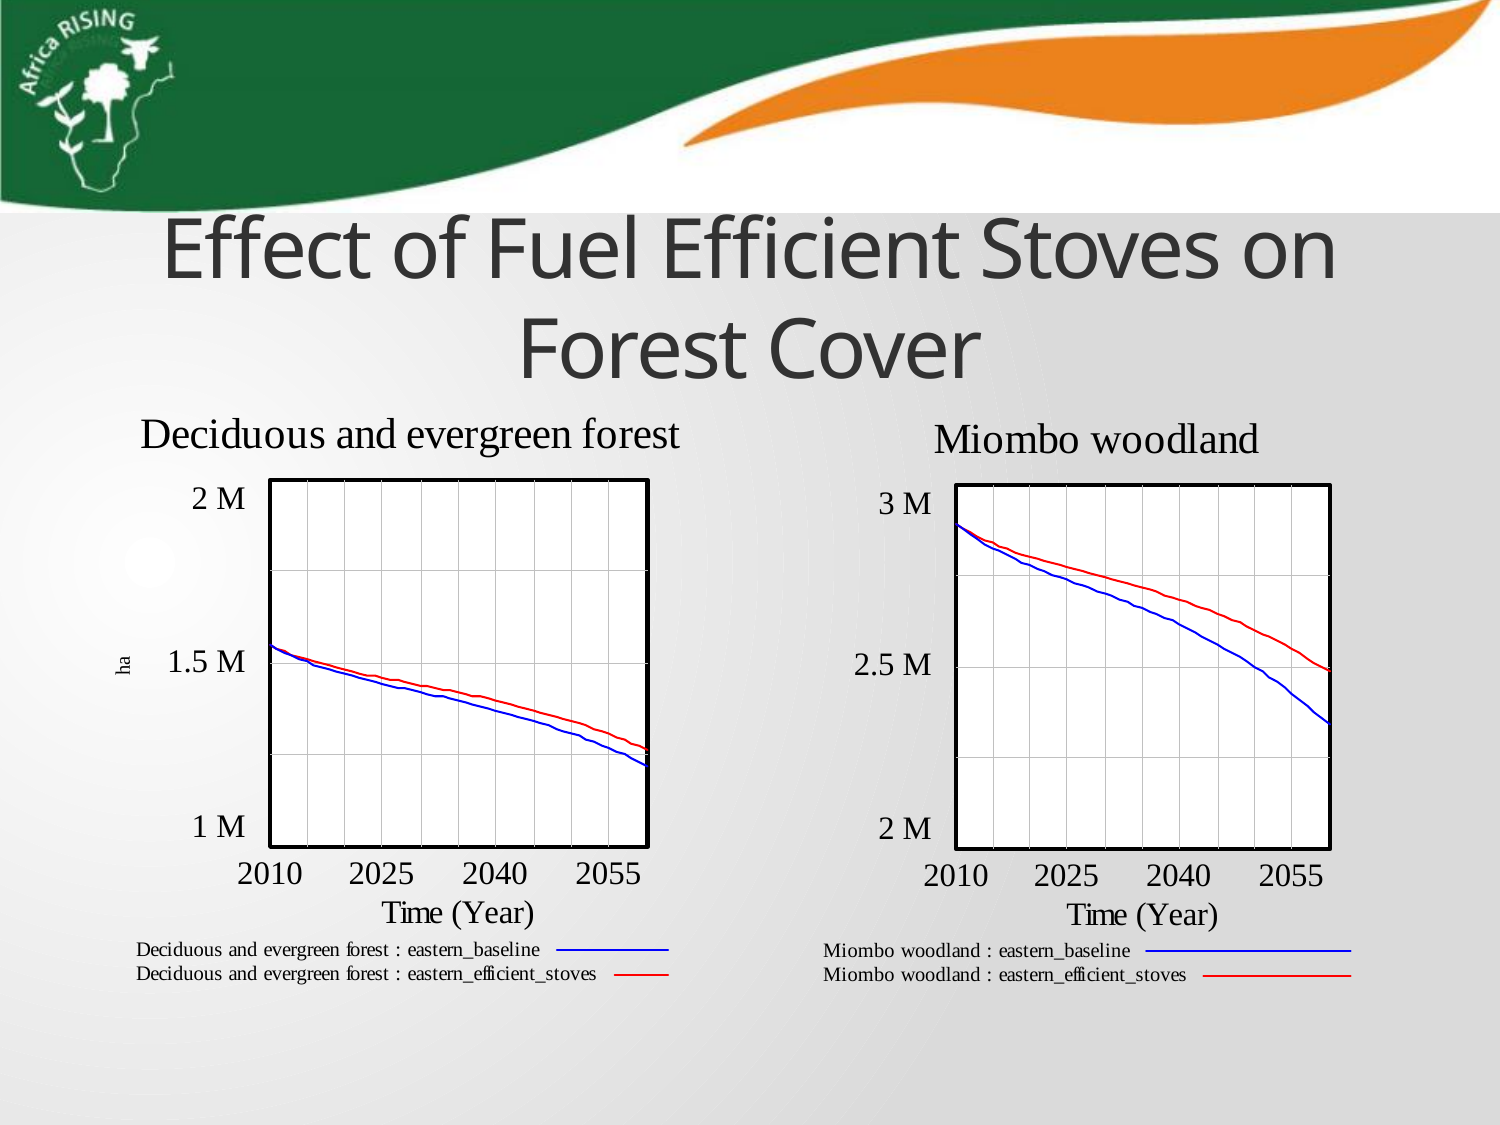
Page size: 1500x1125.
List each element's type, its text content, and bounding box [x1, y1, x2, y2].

picture [789, 390, 1401, 1001]
picture [102, 384, 719, 1000]
title Effect of Fuel Efficient Stoves on Forest Cover [125, 188, 1375, 421]
picture [0, 0, 1500, 213]
